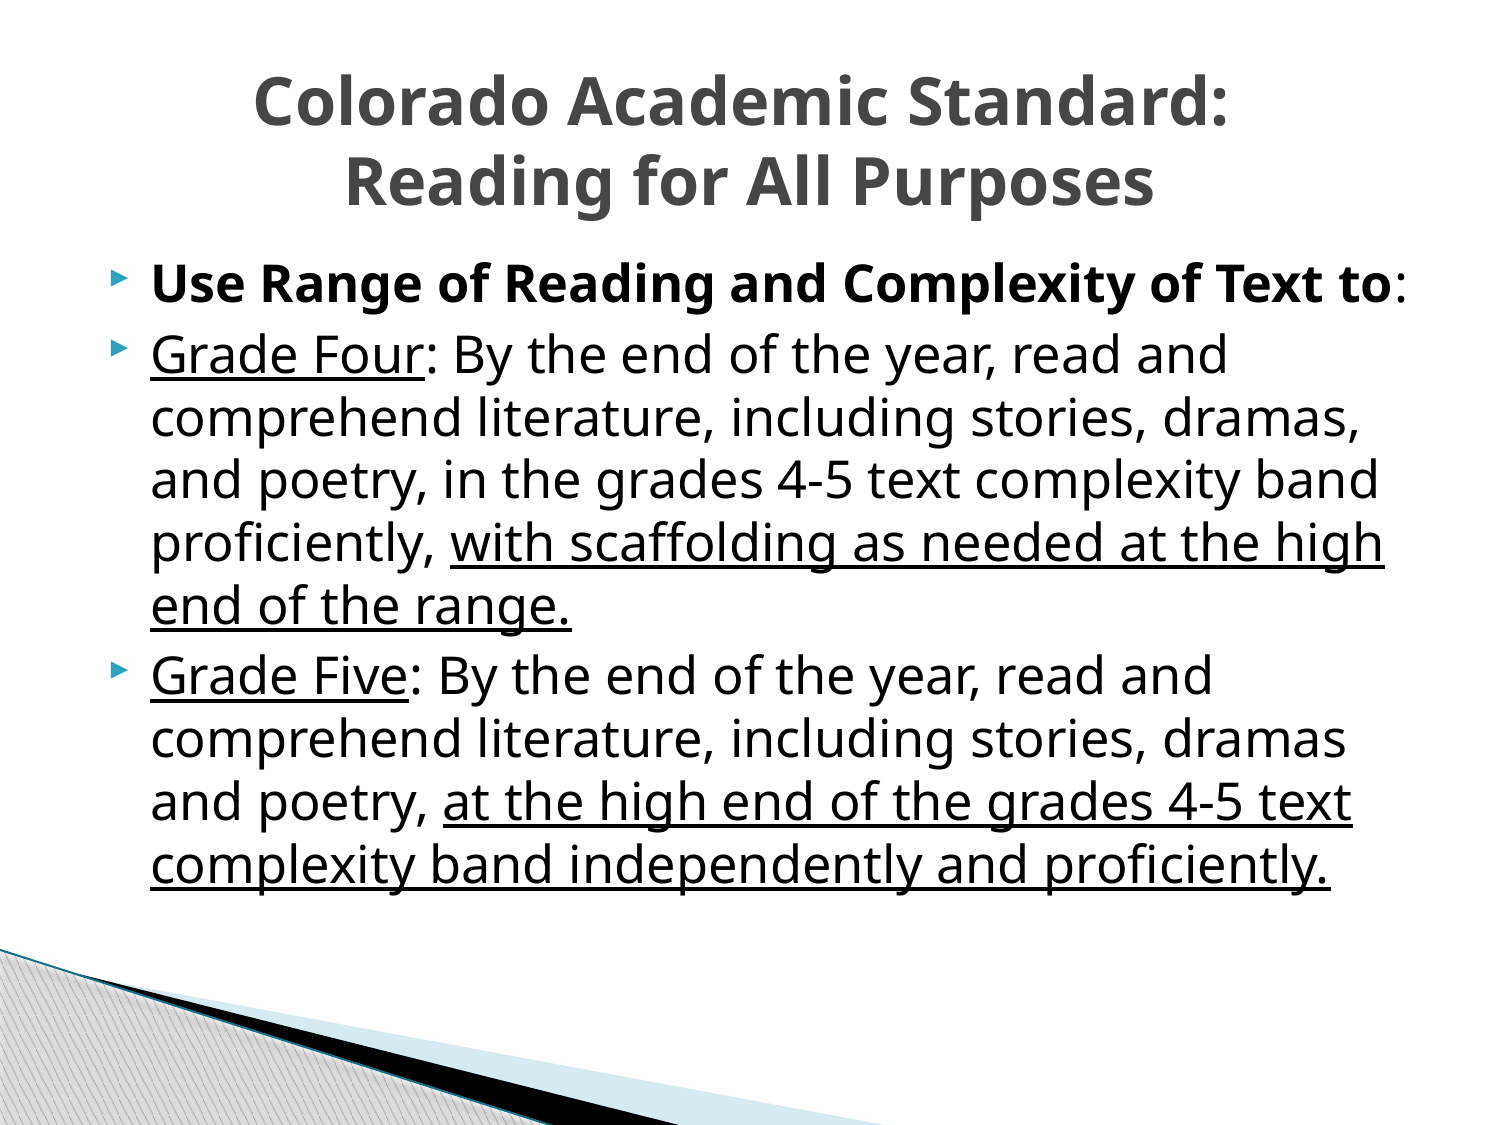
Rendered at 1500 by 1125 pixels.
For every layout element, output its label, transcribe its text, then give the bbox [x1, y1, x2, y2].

list Use Range of Reading and Complexity of Text to: Grade Four: By the end of the year, read and comprehend literature, including stories, dramas, and poetry, in the grades 4-5 text complexity band proficiently, with scaffolding as needed at the high end of the range. Grade Five: By the end of the year, read and comprehend literature, including stories, dramas and poetry, at the high end of the grades 4-5 text complexity band independently and proficiently. [75, 243, 1425, 986]
title Colorado Academic Standard: Reading for All Purposes [75, 45, 1425, 233]
